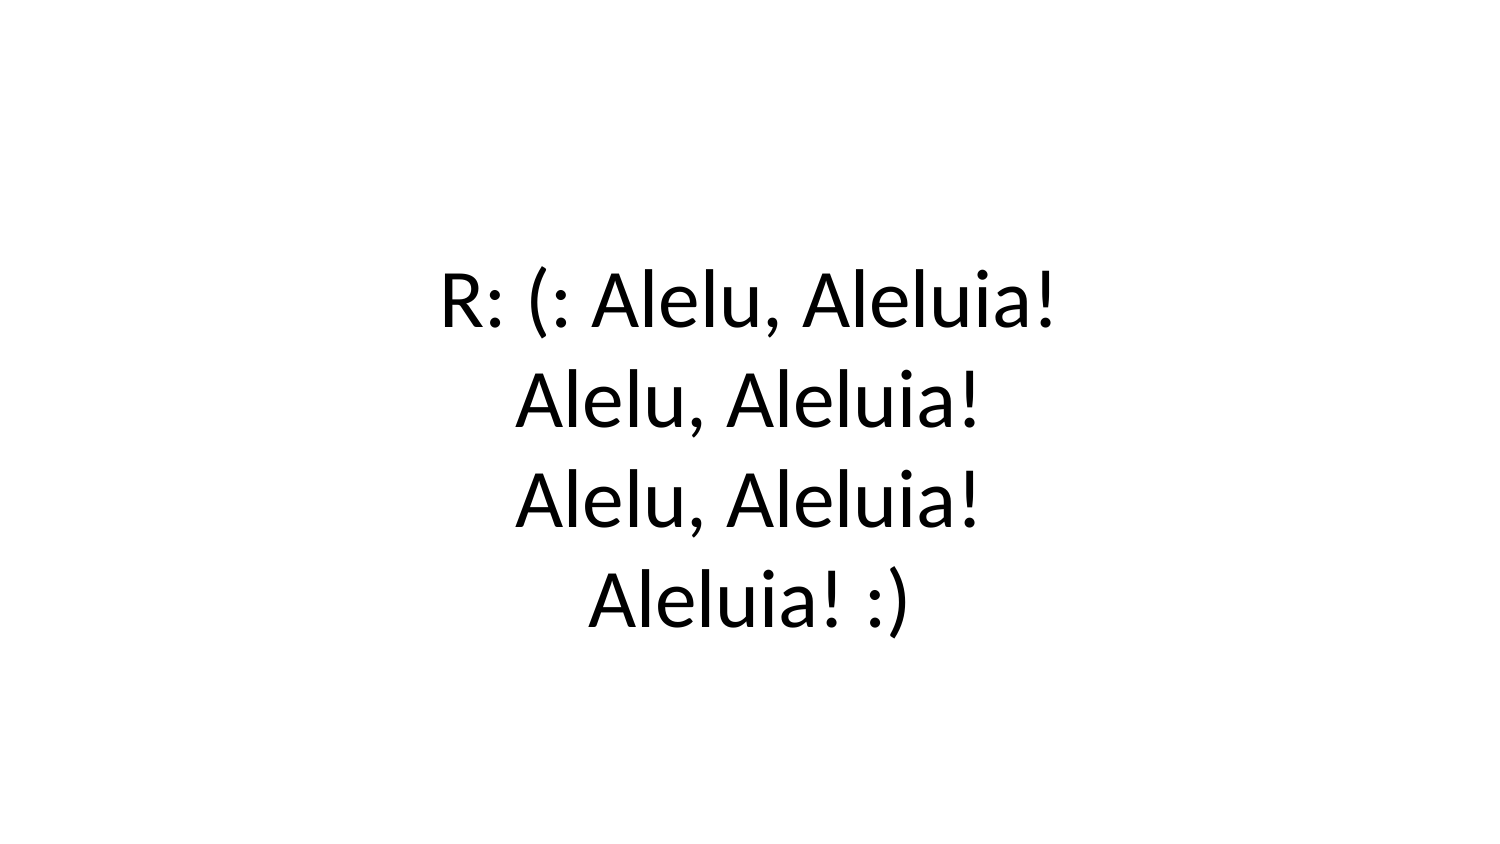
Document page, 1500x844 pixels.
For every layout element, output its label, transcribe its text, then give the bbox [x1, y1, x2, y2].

text_box R: (: Alelu, Aleluia! Alelu, Aleluia! Alelu, Aleluia! Aleluia! :) [424, 192, 1076, 652]
